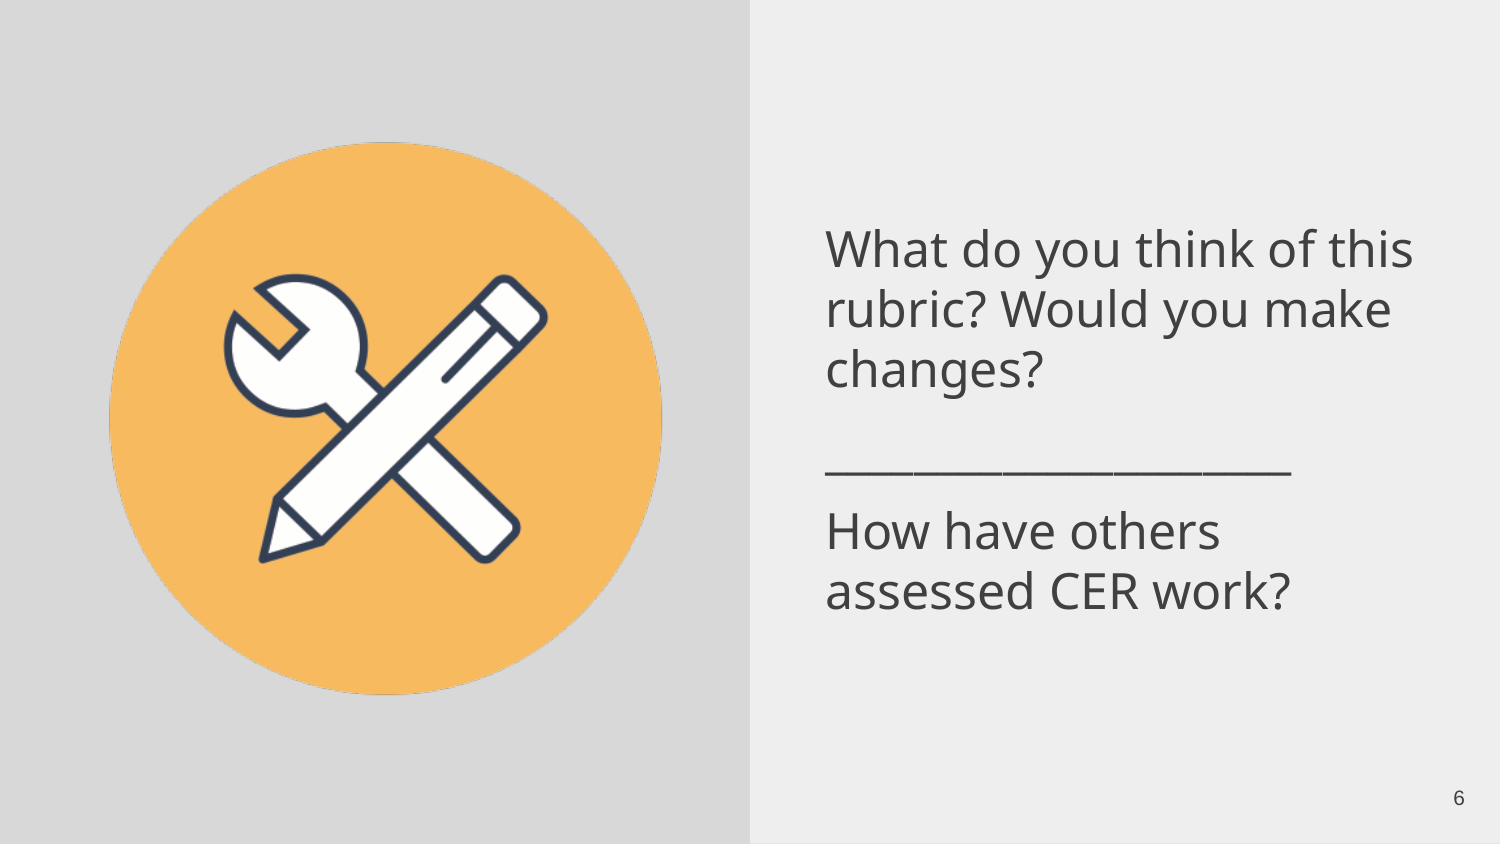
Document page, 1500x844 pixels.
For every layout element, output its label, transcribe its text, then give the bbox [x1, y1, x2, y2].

slide_number ‹#› [1389, 764, 1480, 830]
list What do you think of this rubric? Would you make changes? _____________________ How have others assessed CER work? [810, 45, 1440, 792]
picture [92, 125, 679, 712]
